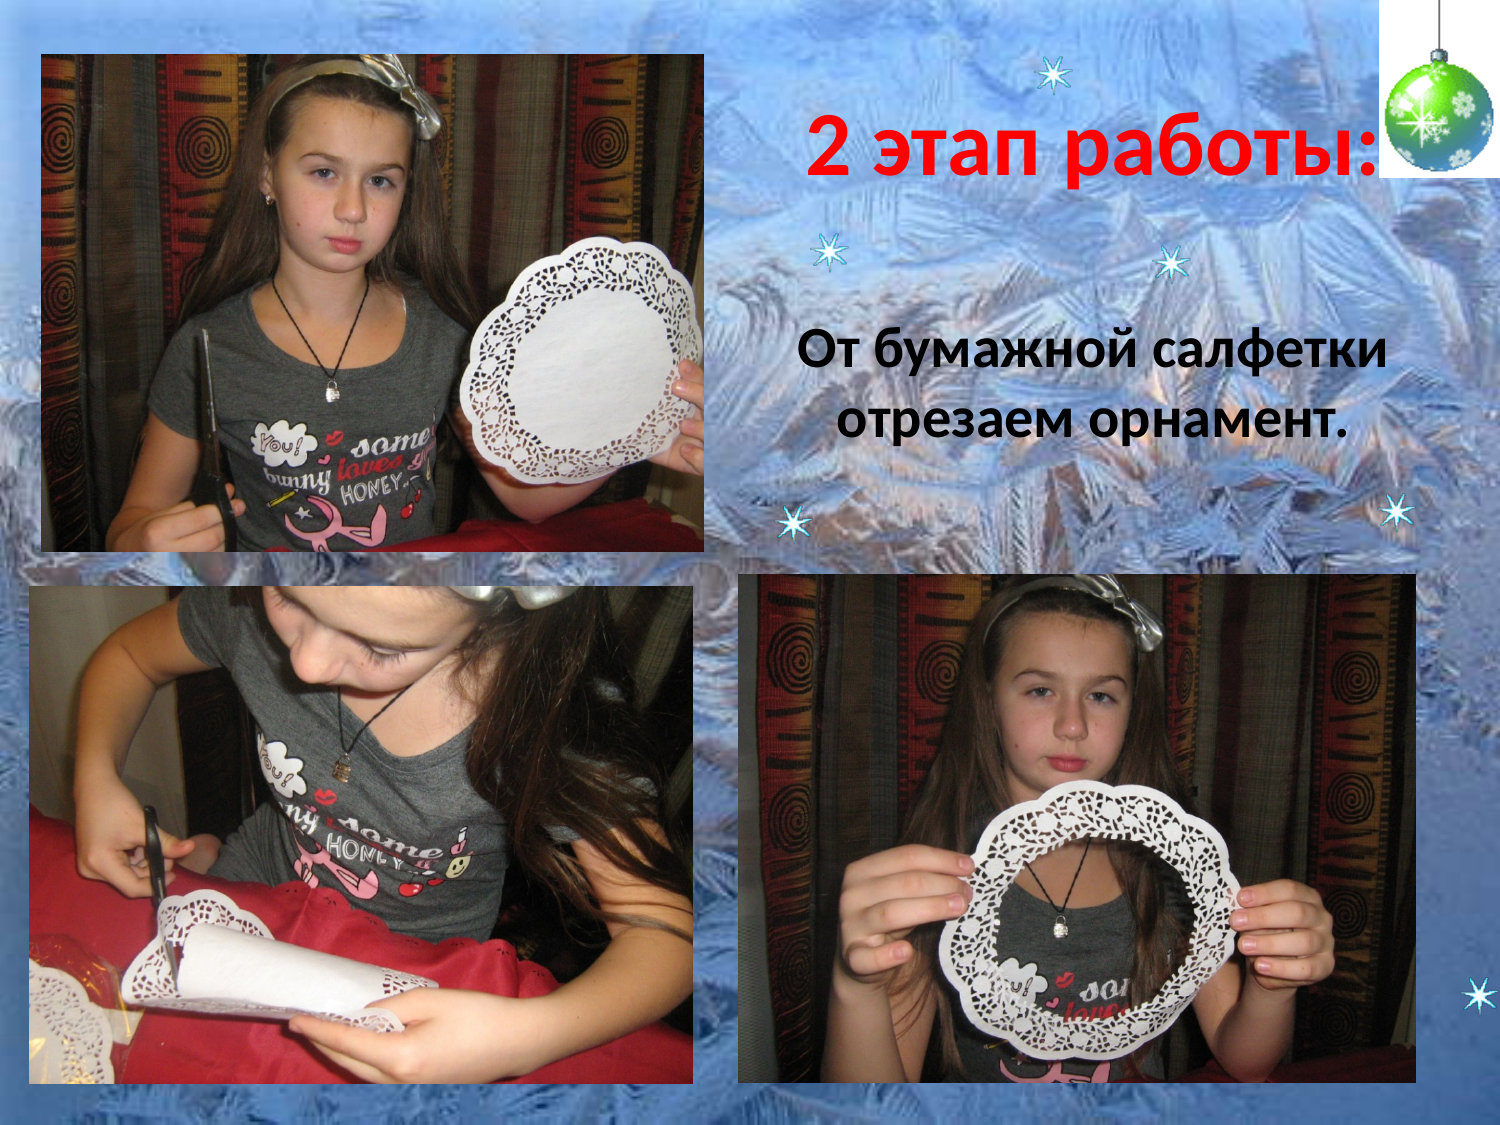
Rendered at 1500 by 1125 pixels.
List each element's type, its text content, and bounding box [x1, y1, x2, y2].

picture [0, 0, 1500, 1125]
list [41, 54, 705, 552]
list От бумажной салфетки отрезаем орнамент. [761, 251, 1425, 457]
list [29, 585, 693, 1084]
title 2 этап работы: [761, 45, 1425, 233]
